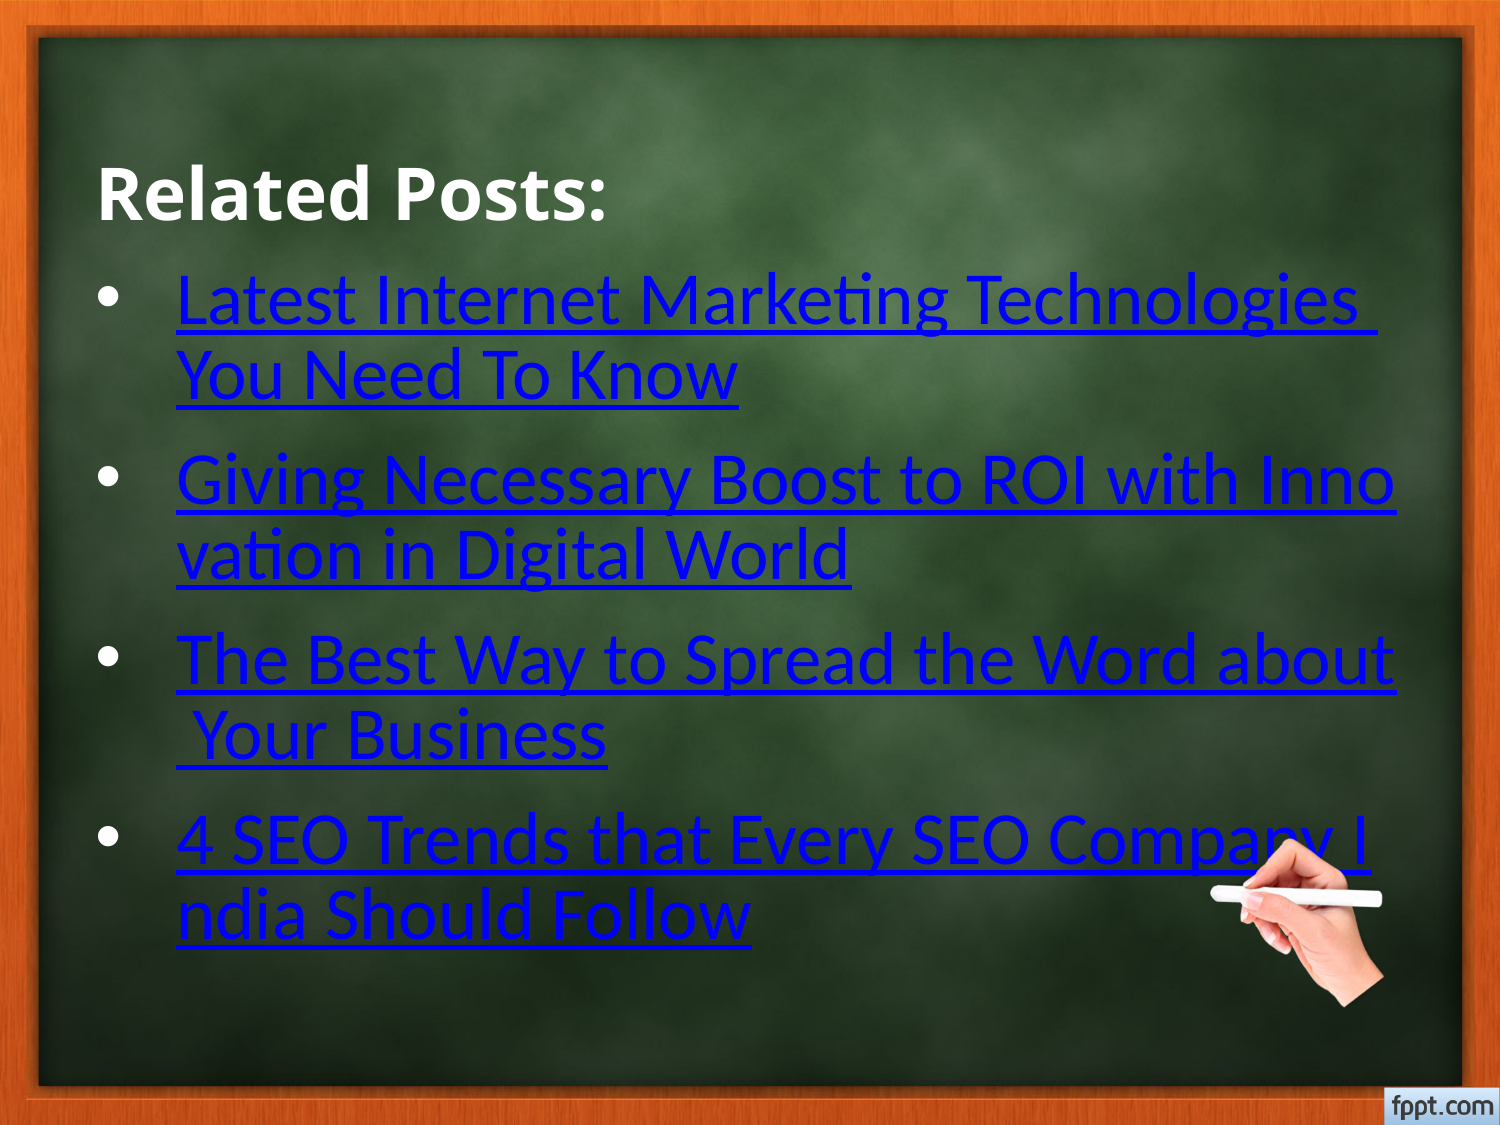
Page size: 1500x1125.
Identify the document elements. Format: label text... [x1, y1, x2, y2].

picture [0, 0, 1500, 1125]
list Related Posts: Latest Internet Marketing Technologies You Need To Know Giving Necessary Boost to ROI with Innovation in Digital World The Best Way to Spread the Word about Your Business 4 SEO Trends that Every SEO Company India Should Follow [75, 137, 1425, 911]
